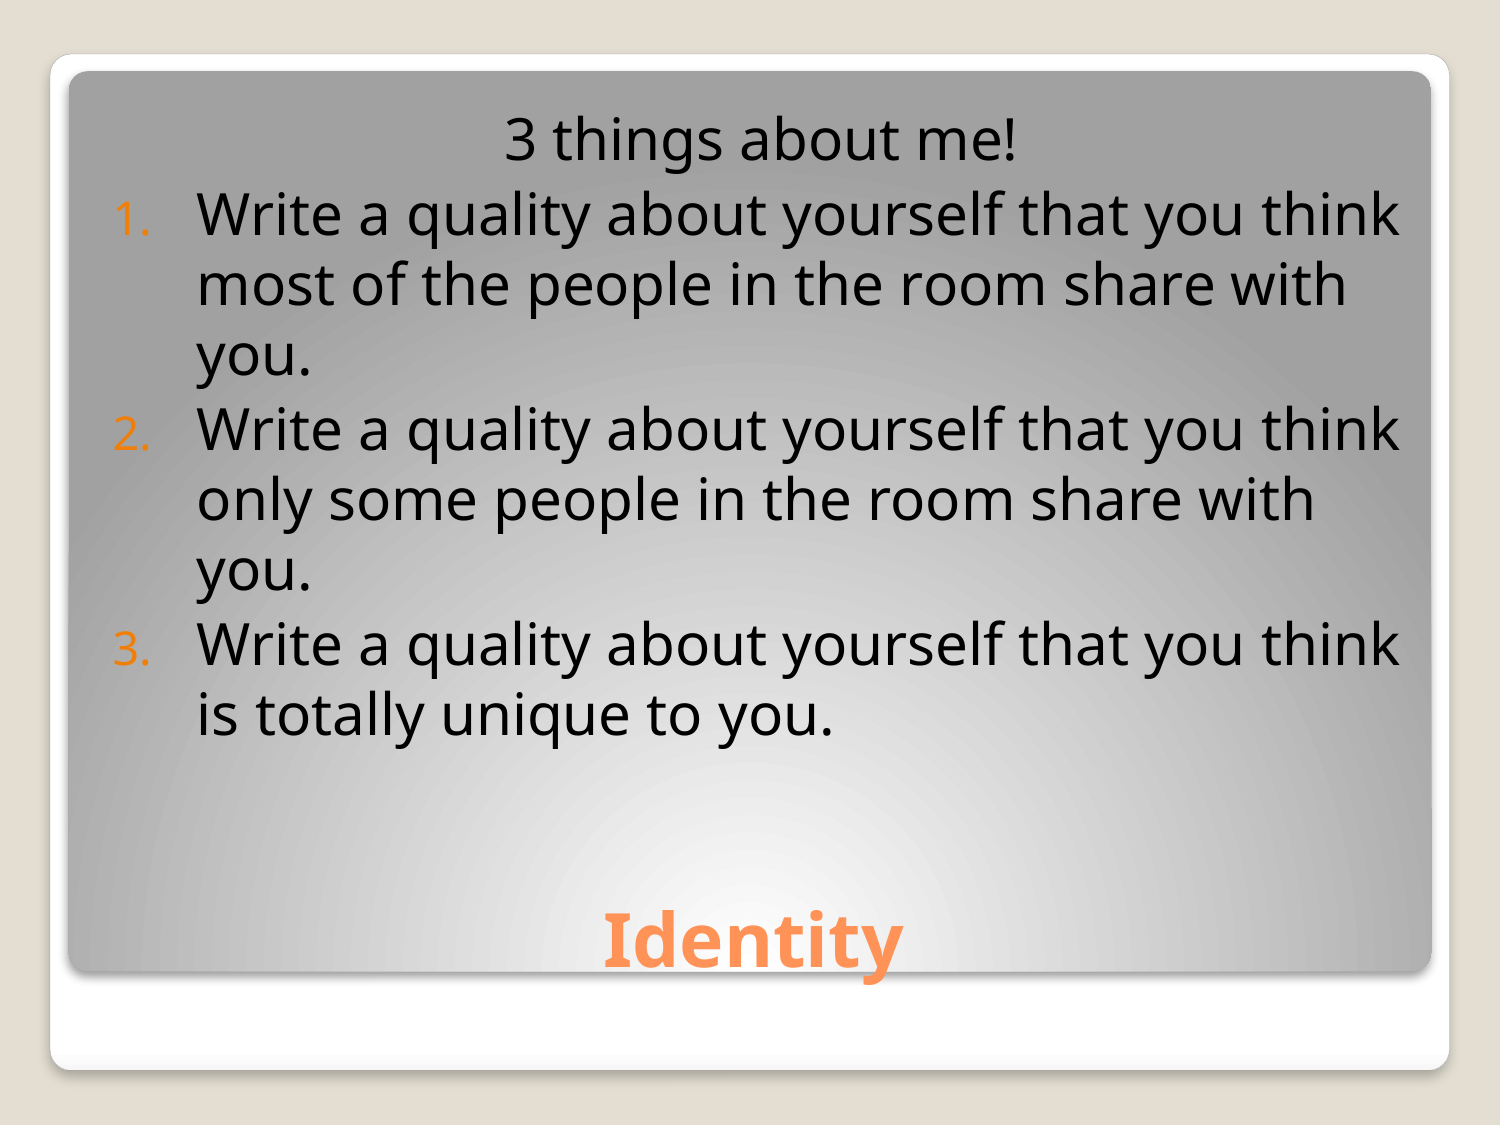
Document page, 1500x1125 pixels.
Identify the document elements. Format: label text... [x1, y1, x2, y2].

list 3 things about me! Write a quality about yourself that you think most of the people in the room share with you. Write a quality about yourself that you think only some people in the room share with you. Write a quality about yourself that you think is totally unique to you. [82, 86, 1425, 774]
title Identity [82, 817, 1425, 990]
